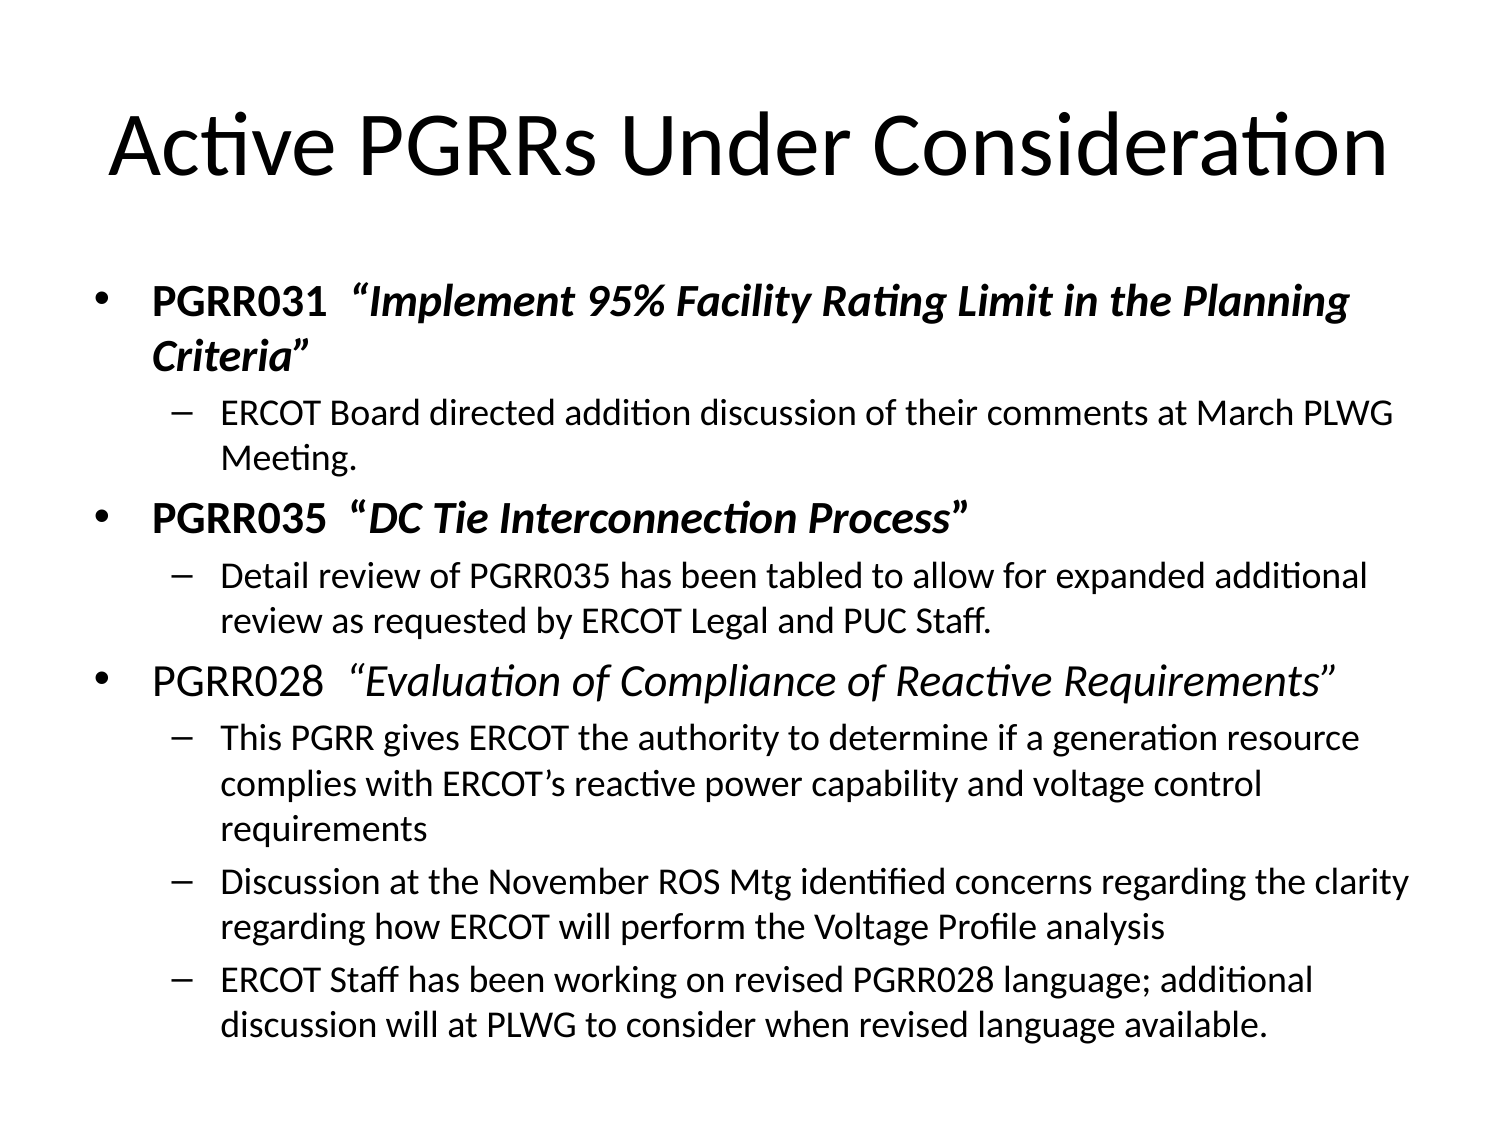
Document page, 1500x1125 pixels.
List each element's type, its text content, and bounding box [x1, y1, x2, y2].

title Active PGRRs Under Consideration [75, 45, 1425, 233]
list PGRR031 “Implement 95% Facility Rating Limit in the Planning Criteria” ERCOT Board directed addition discussion of their comments at March PLWG Meeting. PGRR035 “DC Tie Interconnection Process” Detail review of PGRR035 has been tabled to allow for expanded additional review as requested by ERCOT Legal and PUC Staff. PGRR028 “Evaluation of Compliance of Reactive Requirements” This PGRR gives ERCOT the authority to determine if a generation resource complies with ERCOT’s reactive power capability and voltage control requirements Discussion at the November ROS Mtg identified concerns regarding the clarity regarding how ERCOT will perform the Voltage Profile analysis ERCOT Staff has been working on revised PGRR028 language; additional discussion will at PLWG to consider when revised language available. [78, 262, 1429, 1063]
